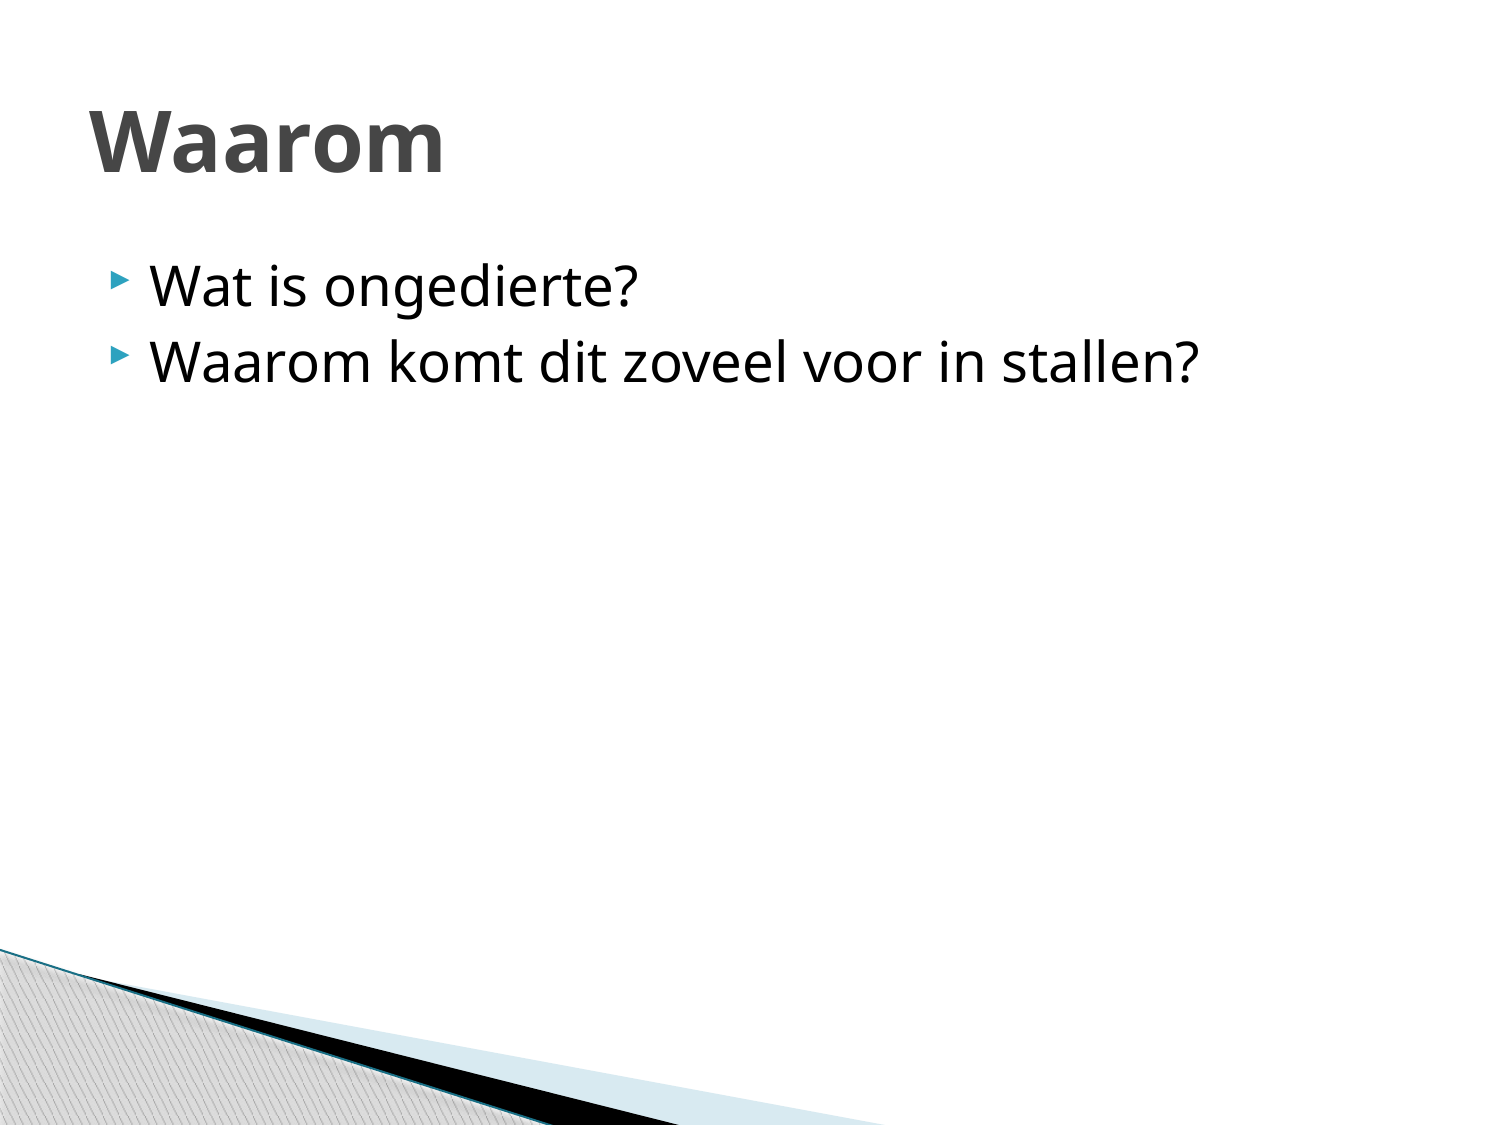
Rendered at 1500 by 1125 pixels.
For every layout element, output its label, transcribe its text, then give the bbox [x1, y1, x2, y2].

title Waarom [75, 45, 1425, 233]
list Wat is ongedierte? Waarom komt dit zoveel voor in stallen? [75, 243, 1425, 986]
